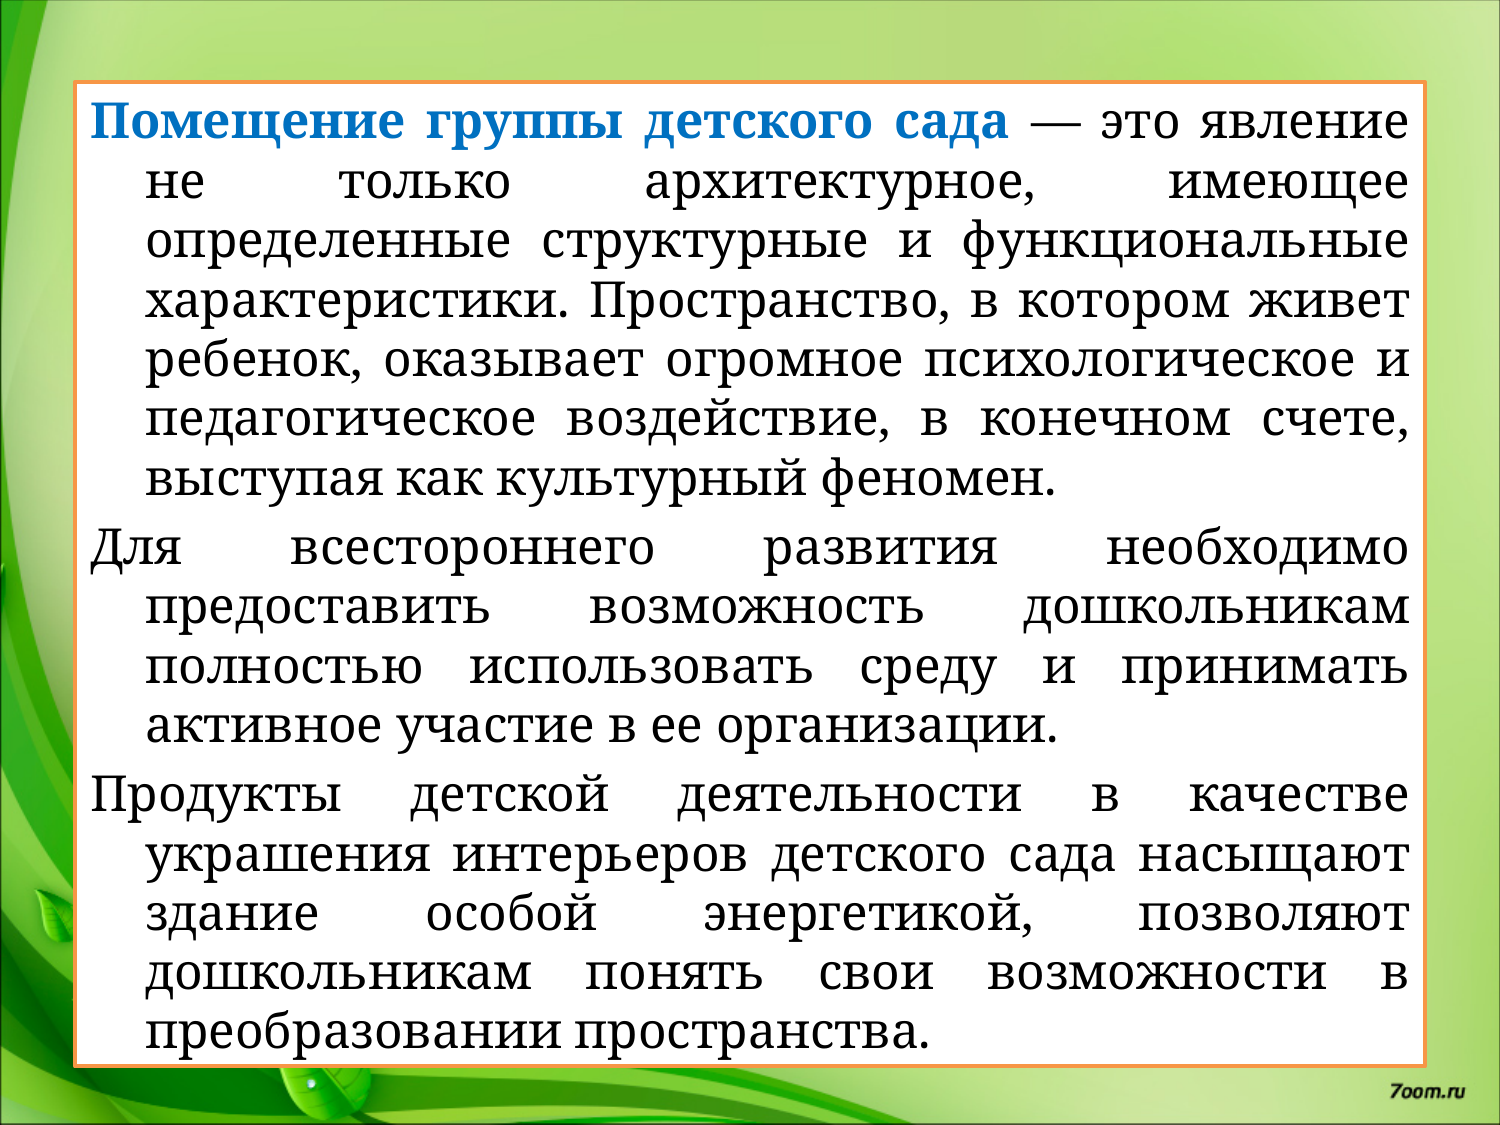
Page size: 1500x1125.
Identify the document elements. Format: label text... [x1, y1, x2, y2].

picture [0, 0, 1500, 1125]
list Помещение группы детского сада — это явление не только архитектурное, имеющее определенные структурные и функциональные характеристики. Пространство, в котором живет ребенок, оказывает огромное психологическое и педагогическое воздействие, в конечном счете, выступая как культурный феномен. Для всестороннего развития необходимо предоставить возможность дошкольникам полностью использовать среду и принимать активное участие в ее организации. Продукты детской деятельности в качестве украшения интерьеров детского сада насыщают здание особой энергетикой, позволяют дошкольникам понять свои возможности в преобразовании пространства. [73, 80, 1427, 1068]
